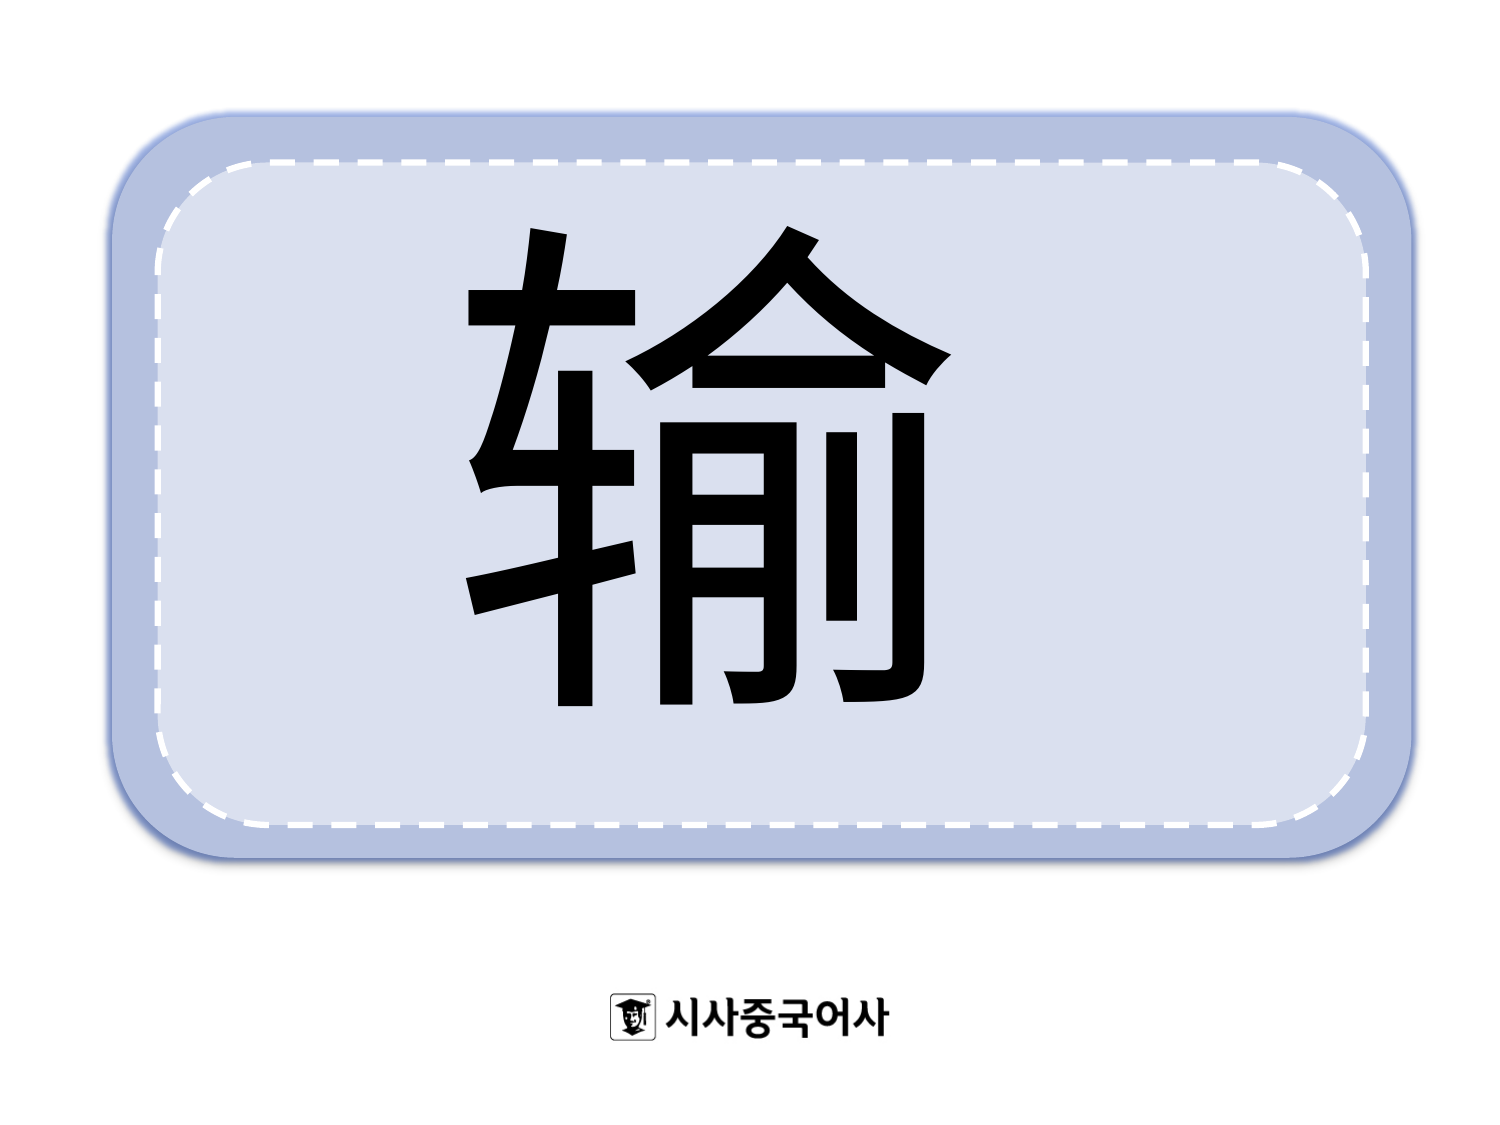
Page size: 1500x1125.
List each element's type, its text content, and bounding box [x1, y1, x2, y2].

text_box 输 [159, 125, 1368, 788]
picture [602, 987, 898, 1047]
